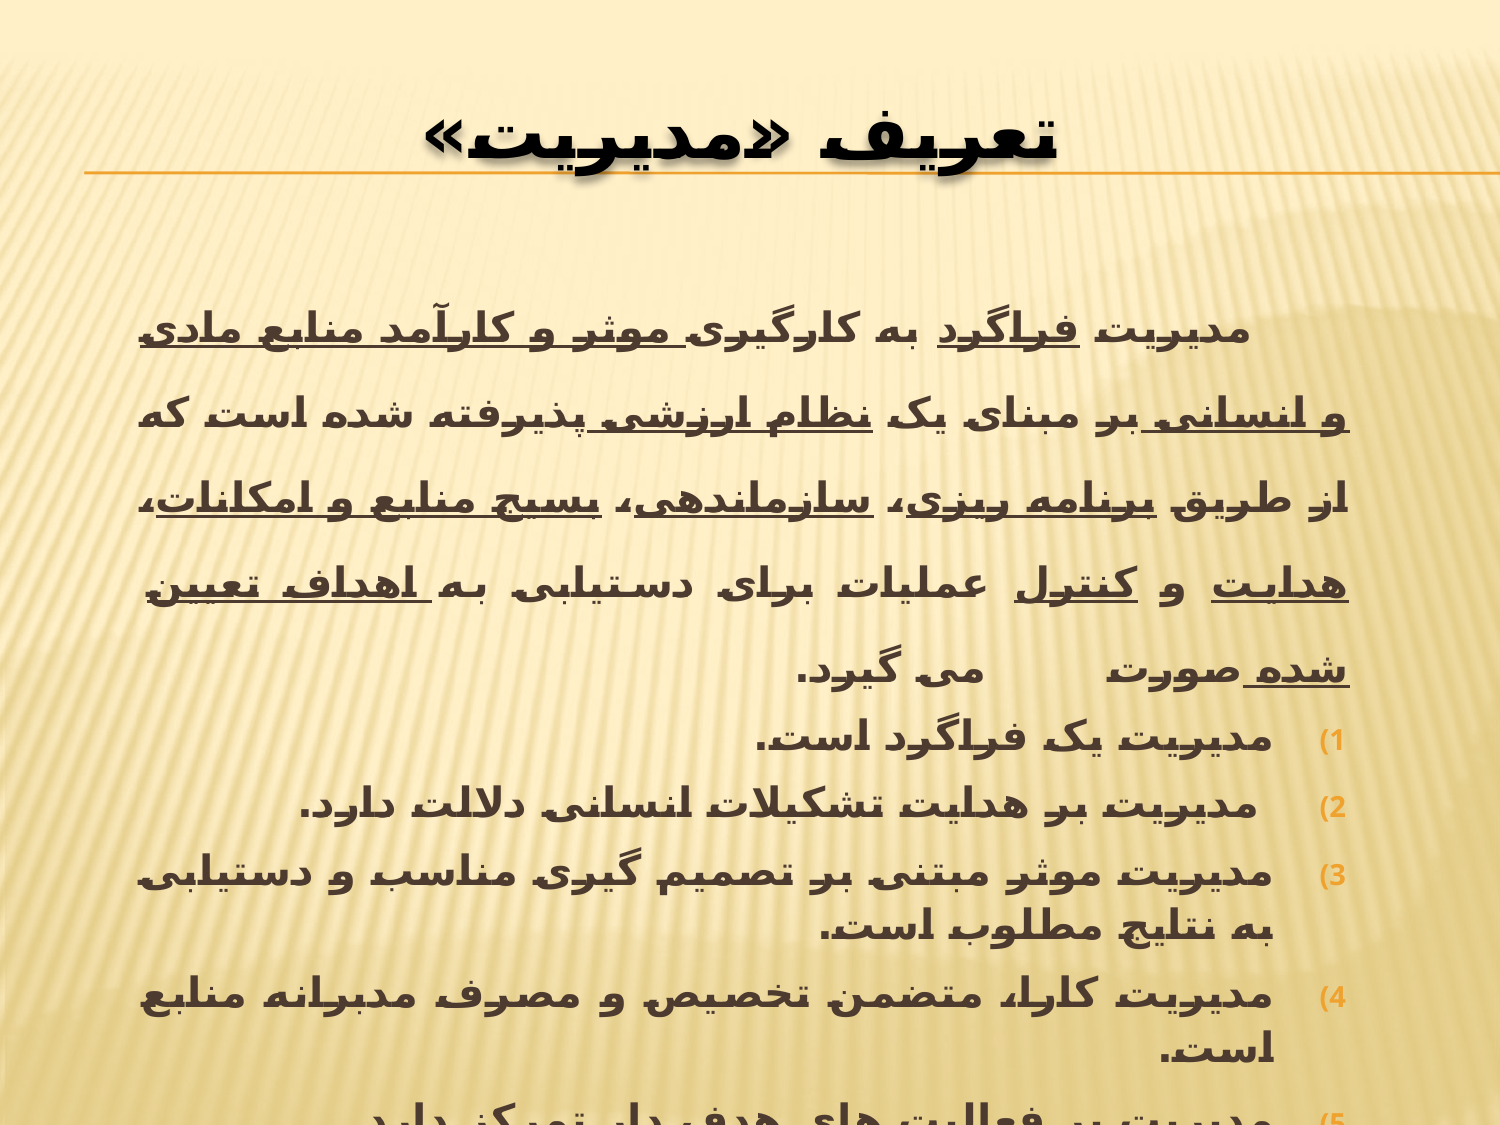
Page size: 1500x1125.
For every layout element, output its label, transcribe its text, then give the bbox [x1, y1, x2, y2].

title تعريف «مديريت» [164, 35, 1317, 223]
list مدیریت فراگرد به کارگیری موثر و کارآمد منابع مادی و انسانی بر مبنای یک نظام ارزشی پذیرفته شده است که از طریق برنامه ریزی، سازماندهی، بسیج منابع و امکانات، هدایت و کنترل عملیات برای دستیابی به اهداف تعیین شده صورت می گیرد. مدیریت یک فراگرد است. مدیریت بر هدایت تشکیلات انسانی دلالت دارد. مدیریت موثر مبتنی بر تصمیم گیری مناسب و دستیابی به نتایج مطلوب است. مدیریت كارا، متضمن تخصیص و مصرف مدبرانه منابع است. مدیریت بر فعالیت های هدف دار تمرکز دارد. [123, 258, 1365, 976]
